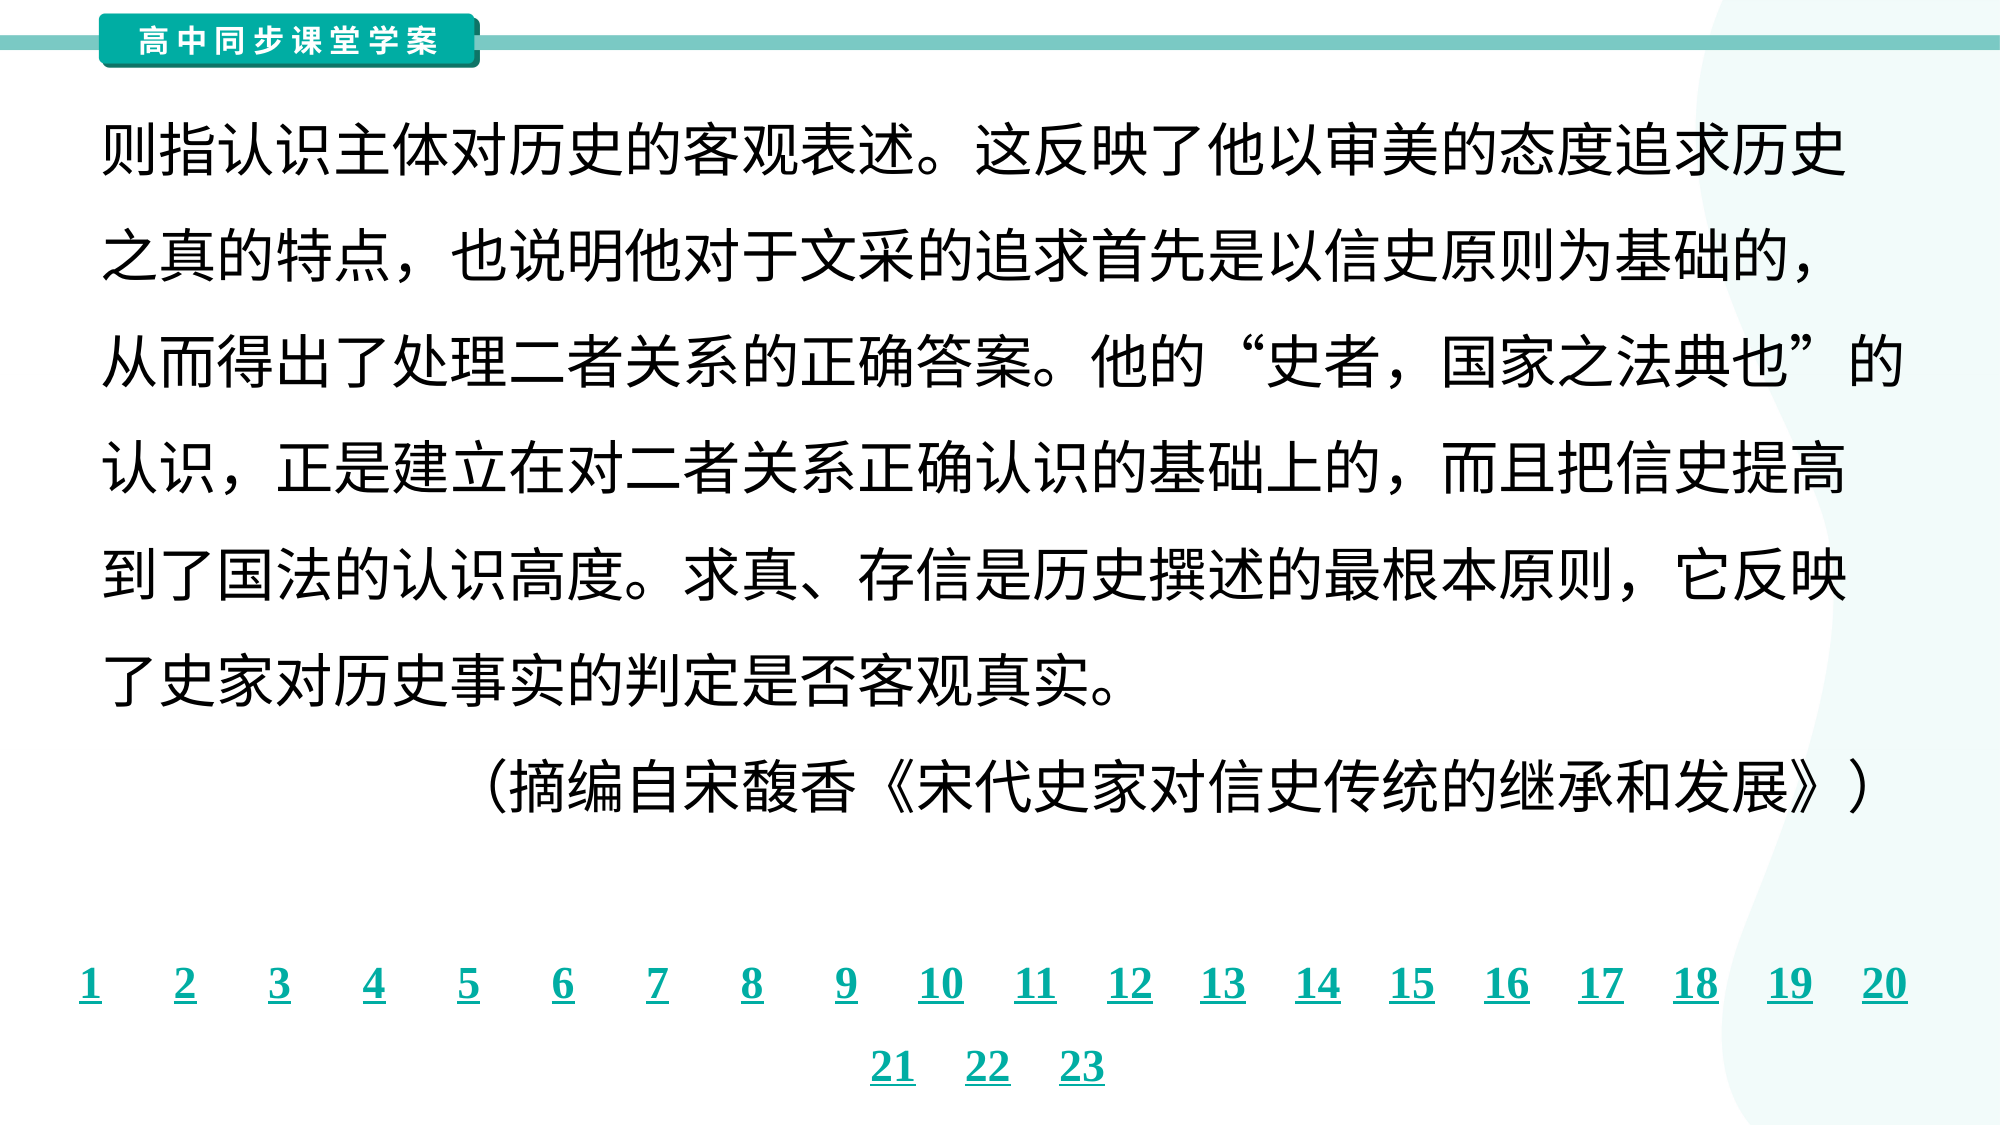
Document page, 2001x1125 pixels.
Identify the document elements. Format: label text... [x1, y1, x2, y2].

picture [0, 0, 2000, 1125]
text_box 则指认识主体对历史的客观表述。这反映了他以审美的态度追求历史 之真的特点，也说明他对于文采的追求首先是以信史原则为基础的， 从而得出了处理二者关系的正确答案。他的“史者，国家之法典也”的 认识，正是建立在对二者关系正确认识的基础上的，而且把信史提高 到了国法的认识高度。求真、存信是历史撰述的最根本原则，它反映 了史家对历史事实的判定是否客观真实。 （摘编自宋馥香《宋代史家对信史传统的继承和发展》） [100, 76, 1899, 821]
